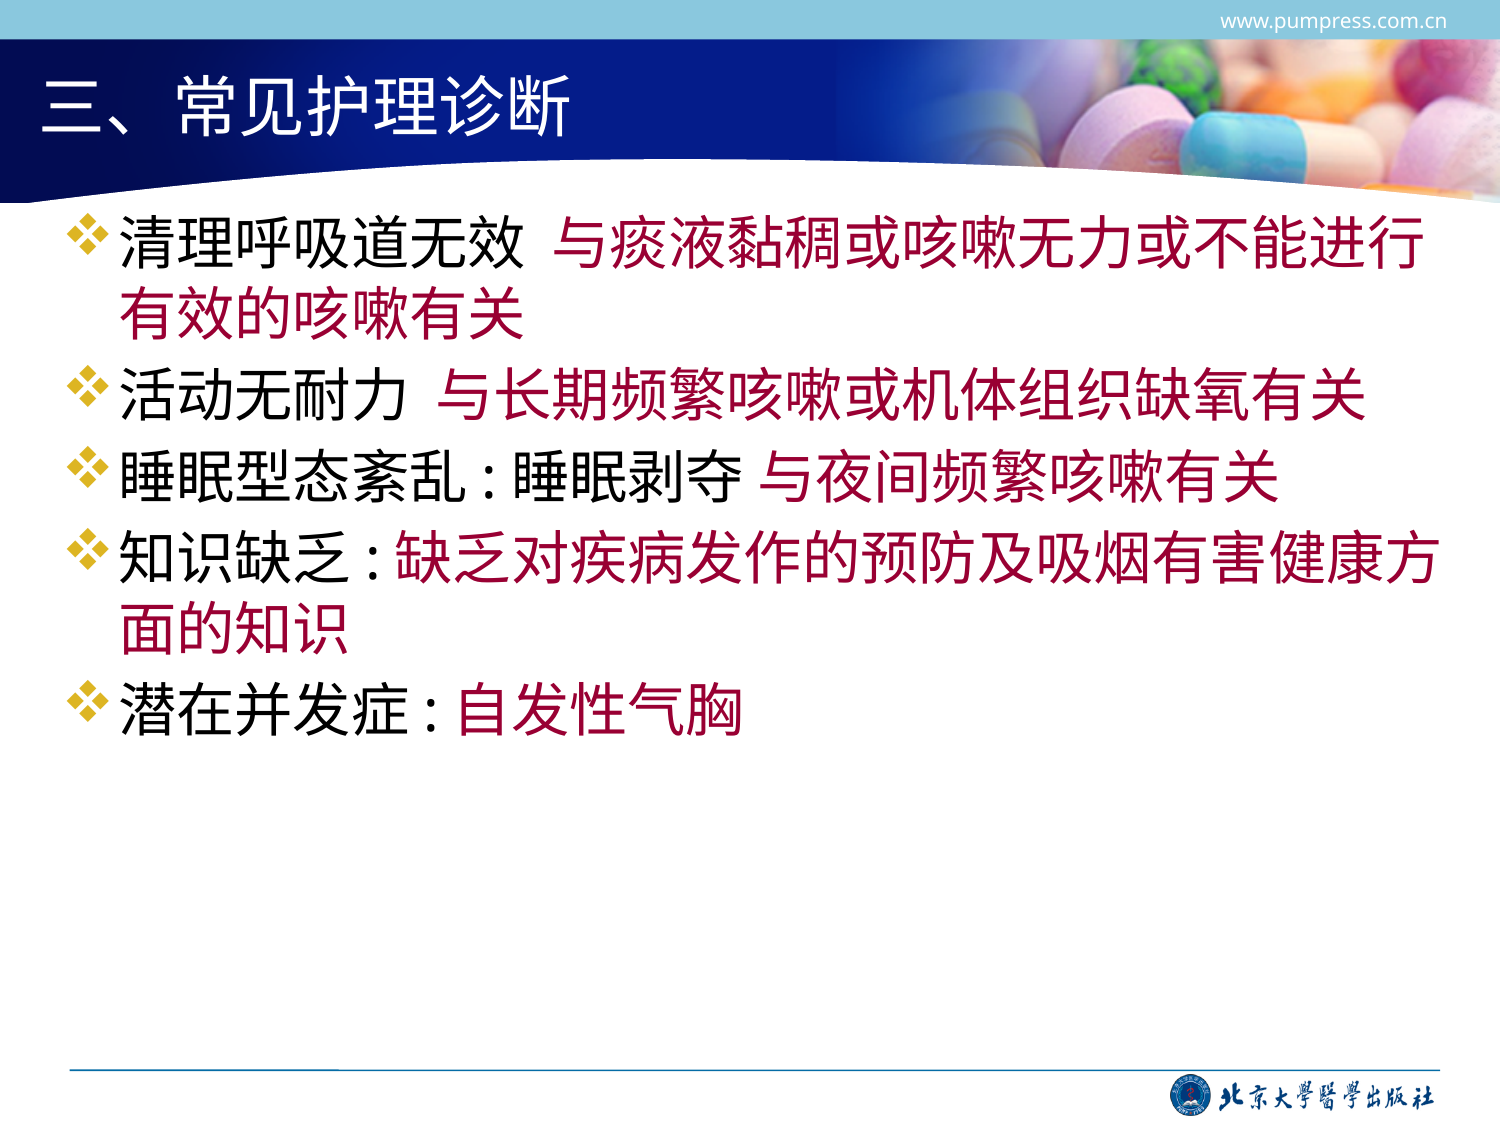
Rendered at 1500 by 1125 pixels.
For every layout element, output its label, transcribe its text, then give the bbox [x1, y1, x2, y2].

picture [1170, 1074, 1436, 1118]
picture [0, 40, 1500, 203]
slide_number www.pumpress.com.cn [1024, 0, 1463, 38]
title 三、常见护理诊断 [23, 58, 1349, 152]
list 清理呼吸道无效 与痰液黏稠或咳嗽无力或不能进行有效的咳嗽有关 活动无耐力 与长期频繁咳嗽或机体组织缺氧有关 睡眠型态紊乱:睡眠剥夺 与夜间频繁咳嗽有关 知识缺乏:缺乏对疾病发作的预防及吸烟有害健康方面的知识 潜在并发症:自发性气胸 [46, 198, 1460, 1000]
